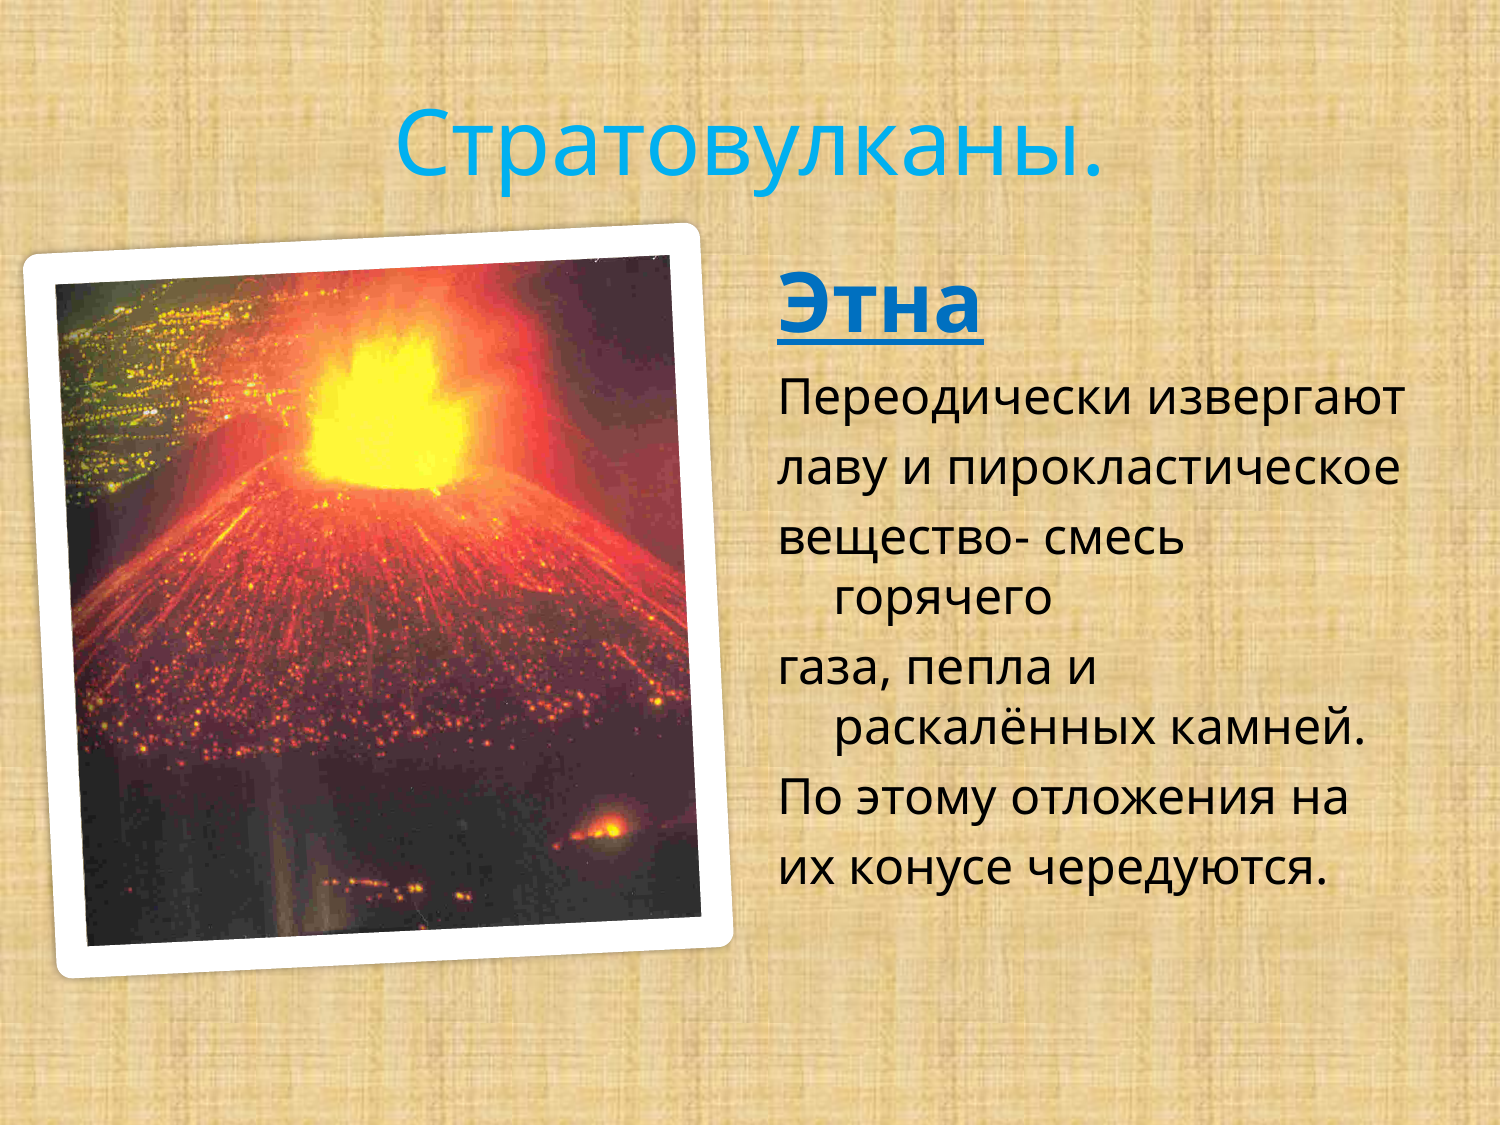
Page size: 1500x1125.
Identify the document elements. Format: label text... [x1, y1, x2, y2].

list Этна [761, 251, 1425, 356]
title Стратовулканы. [75, 45, 1425, 233]
picture [0, 0, 1500, 1125]
list Переодически извергают лаву и пирокластическое вещество- смесь горячего газа, пепла и раскалённых камней. По этому отложения на их конусе чередуются. [761, 356, 1425, 1005]
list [46, 292, 710, 909]
